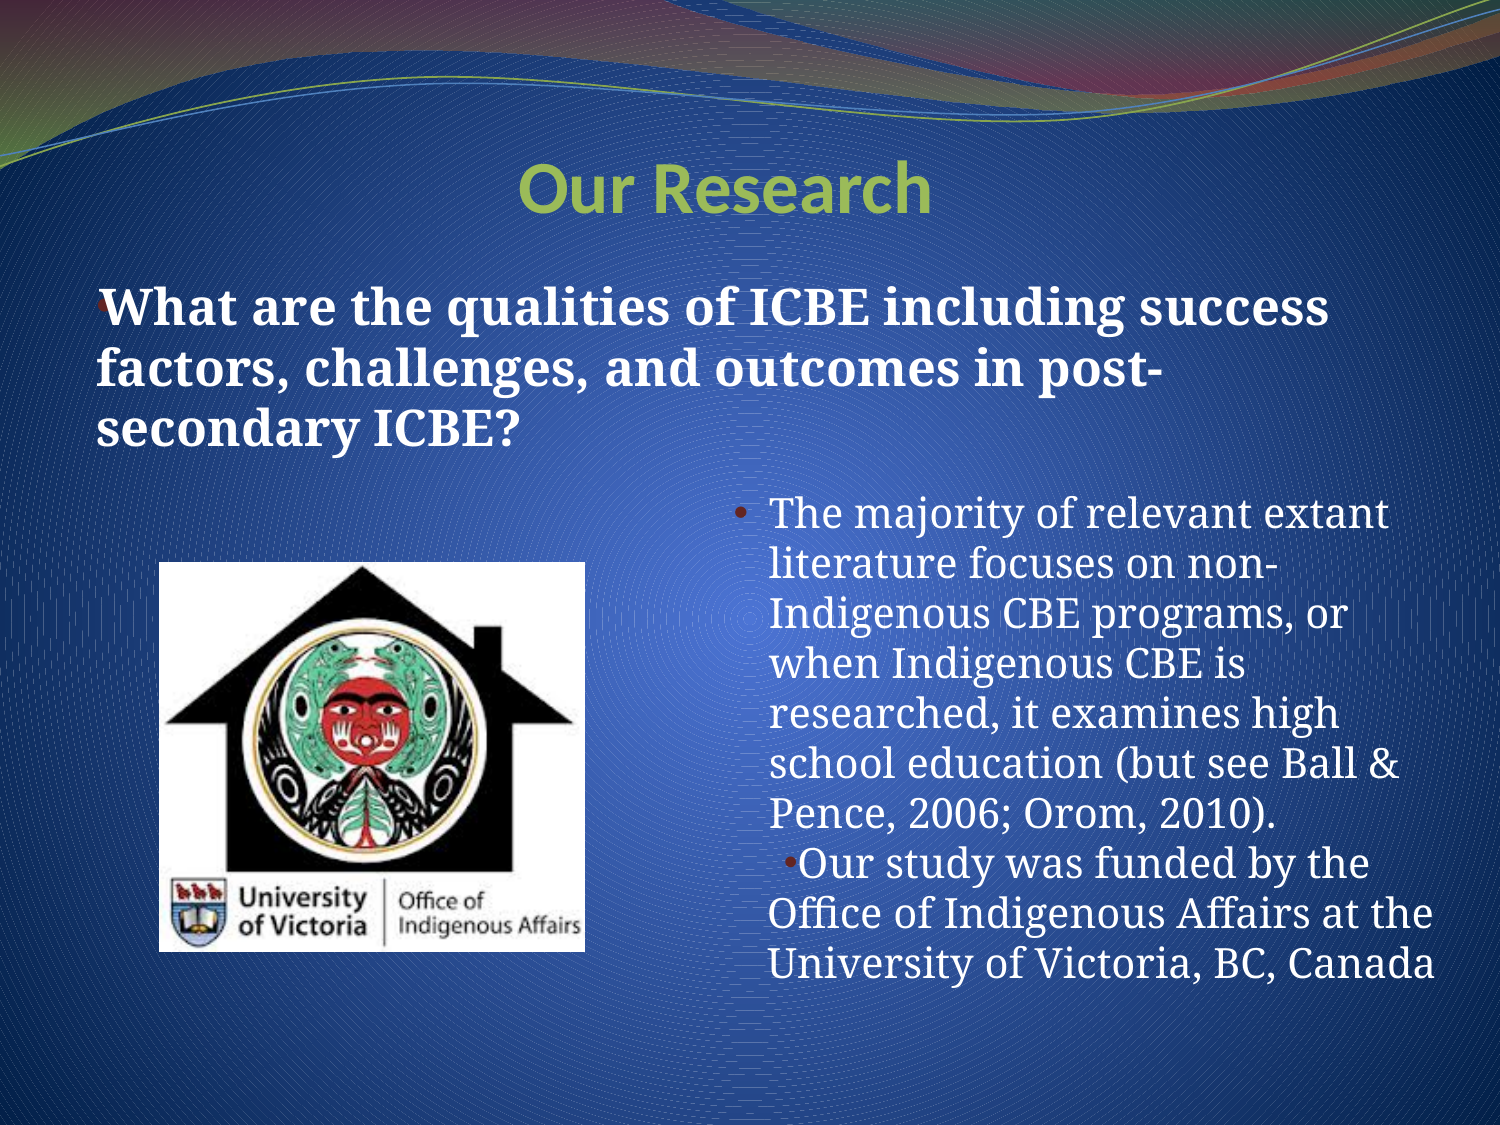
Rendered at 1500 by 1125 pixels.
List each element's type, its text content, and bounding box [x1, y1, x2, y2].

list What are the qualities of ICBE including success factors, challenges, and outcomes in post-secondary ICBE? [88, 267, 1436, 468]
picture [159, 562, 585, 952]
title Our Research [88, 40, 1364, 229]
text_box The majority of relevant extant literature focuses on non-Indigenous CBE programs, or when Indigenous CBE is researched, it examines high school education (but see Ball & Pence, 2006; Orom, 2010). Our study was funded by the Office of Indigenous Affairs at the University of Victoria, BC, Canada [679, 479, 1459, 995]
